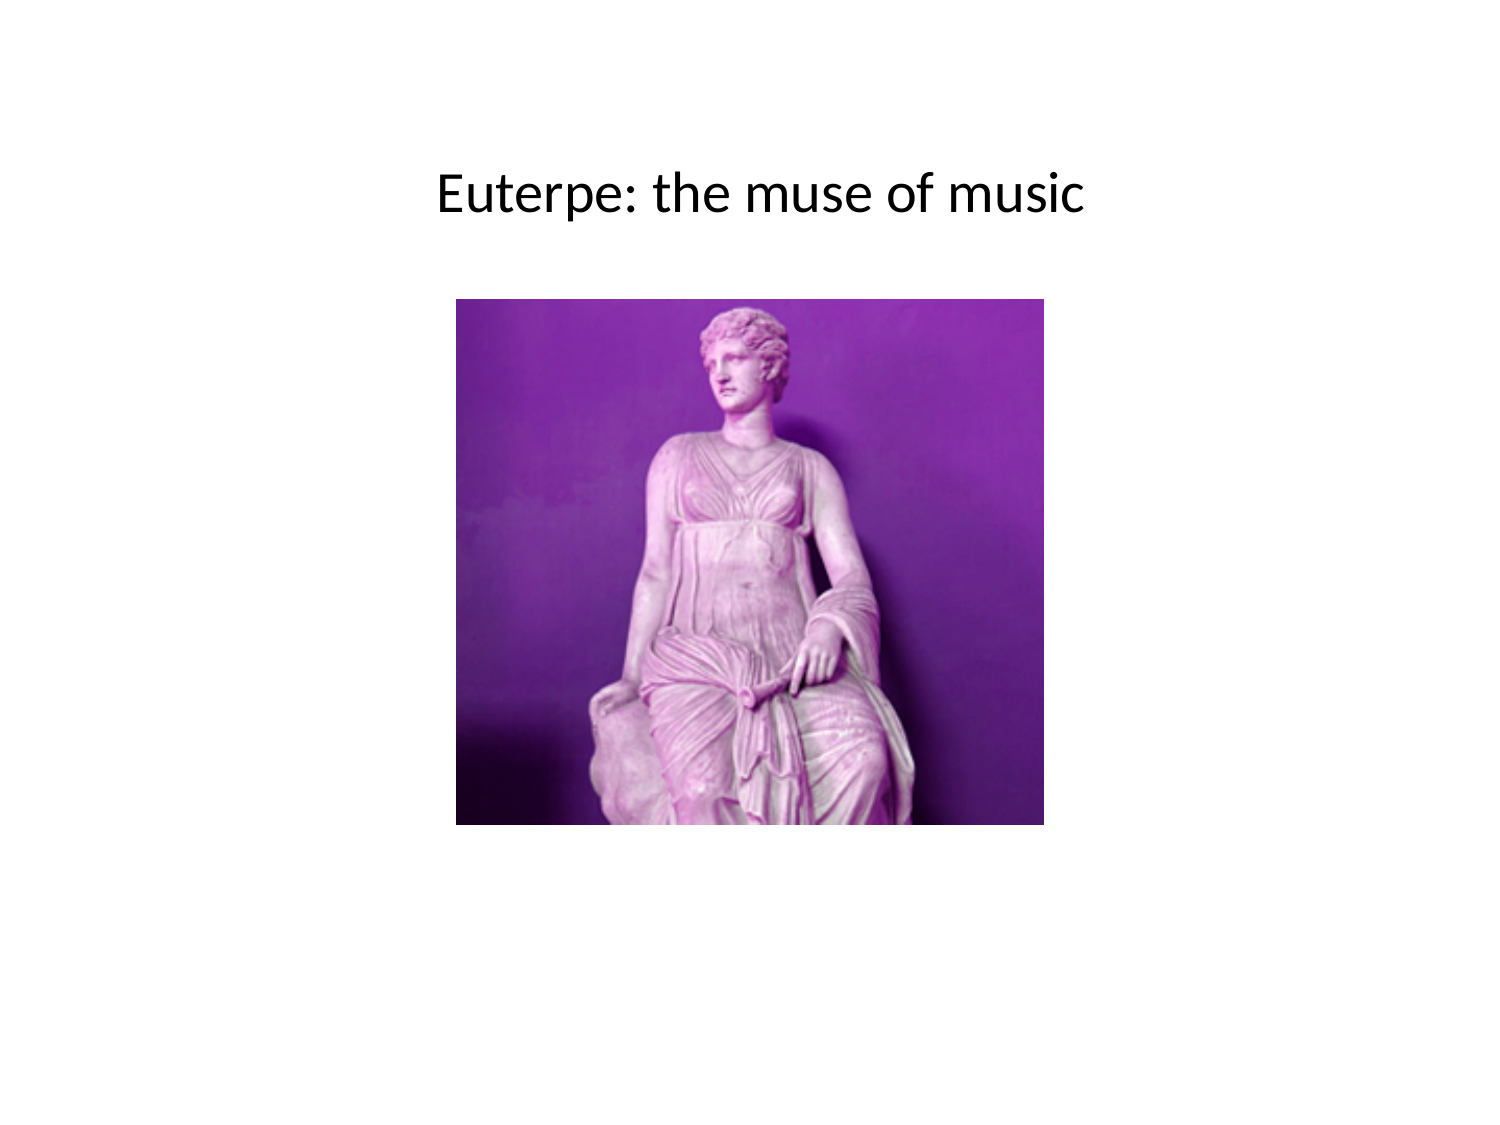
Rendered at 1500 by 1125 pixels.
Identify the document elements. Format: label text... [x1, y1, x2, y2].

text_box Euterpe: the muse of music [422, 147, 1115, 232]
picture [455, 299, 1044, 826]
